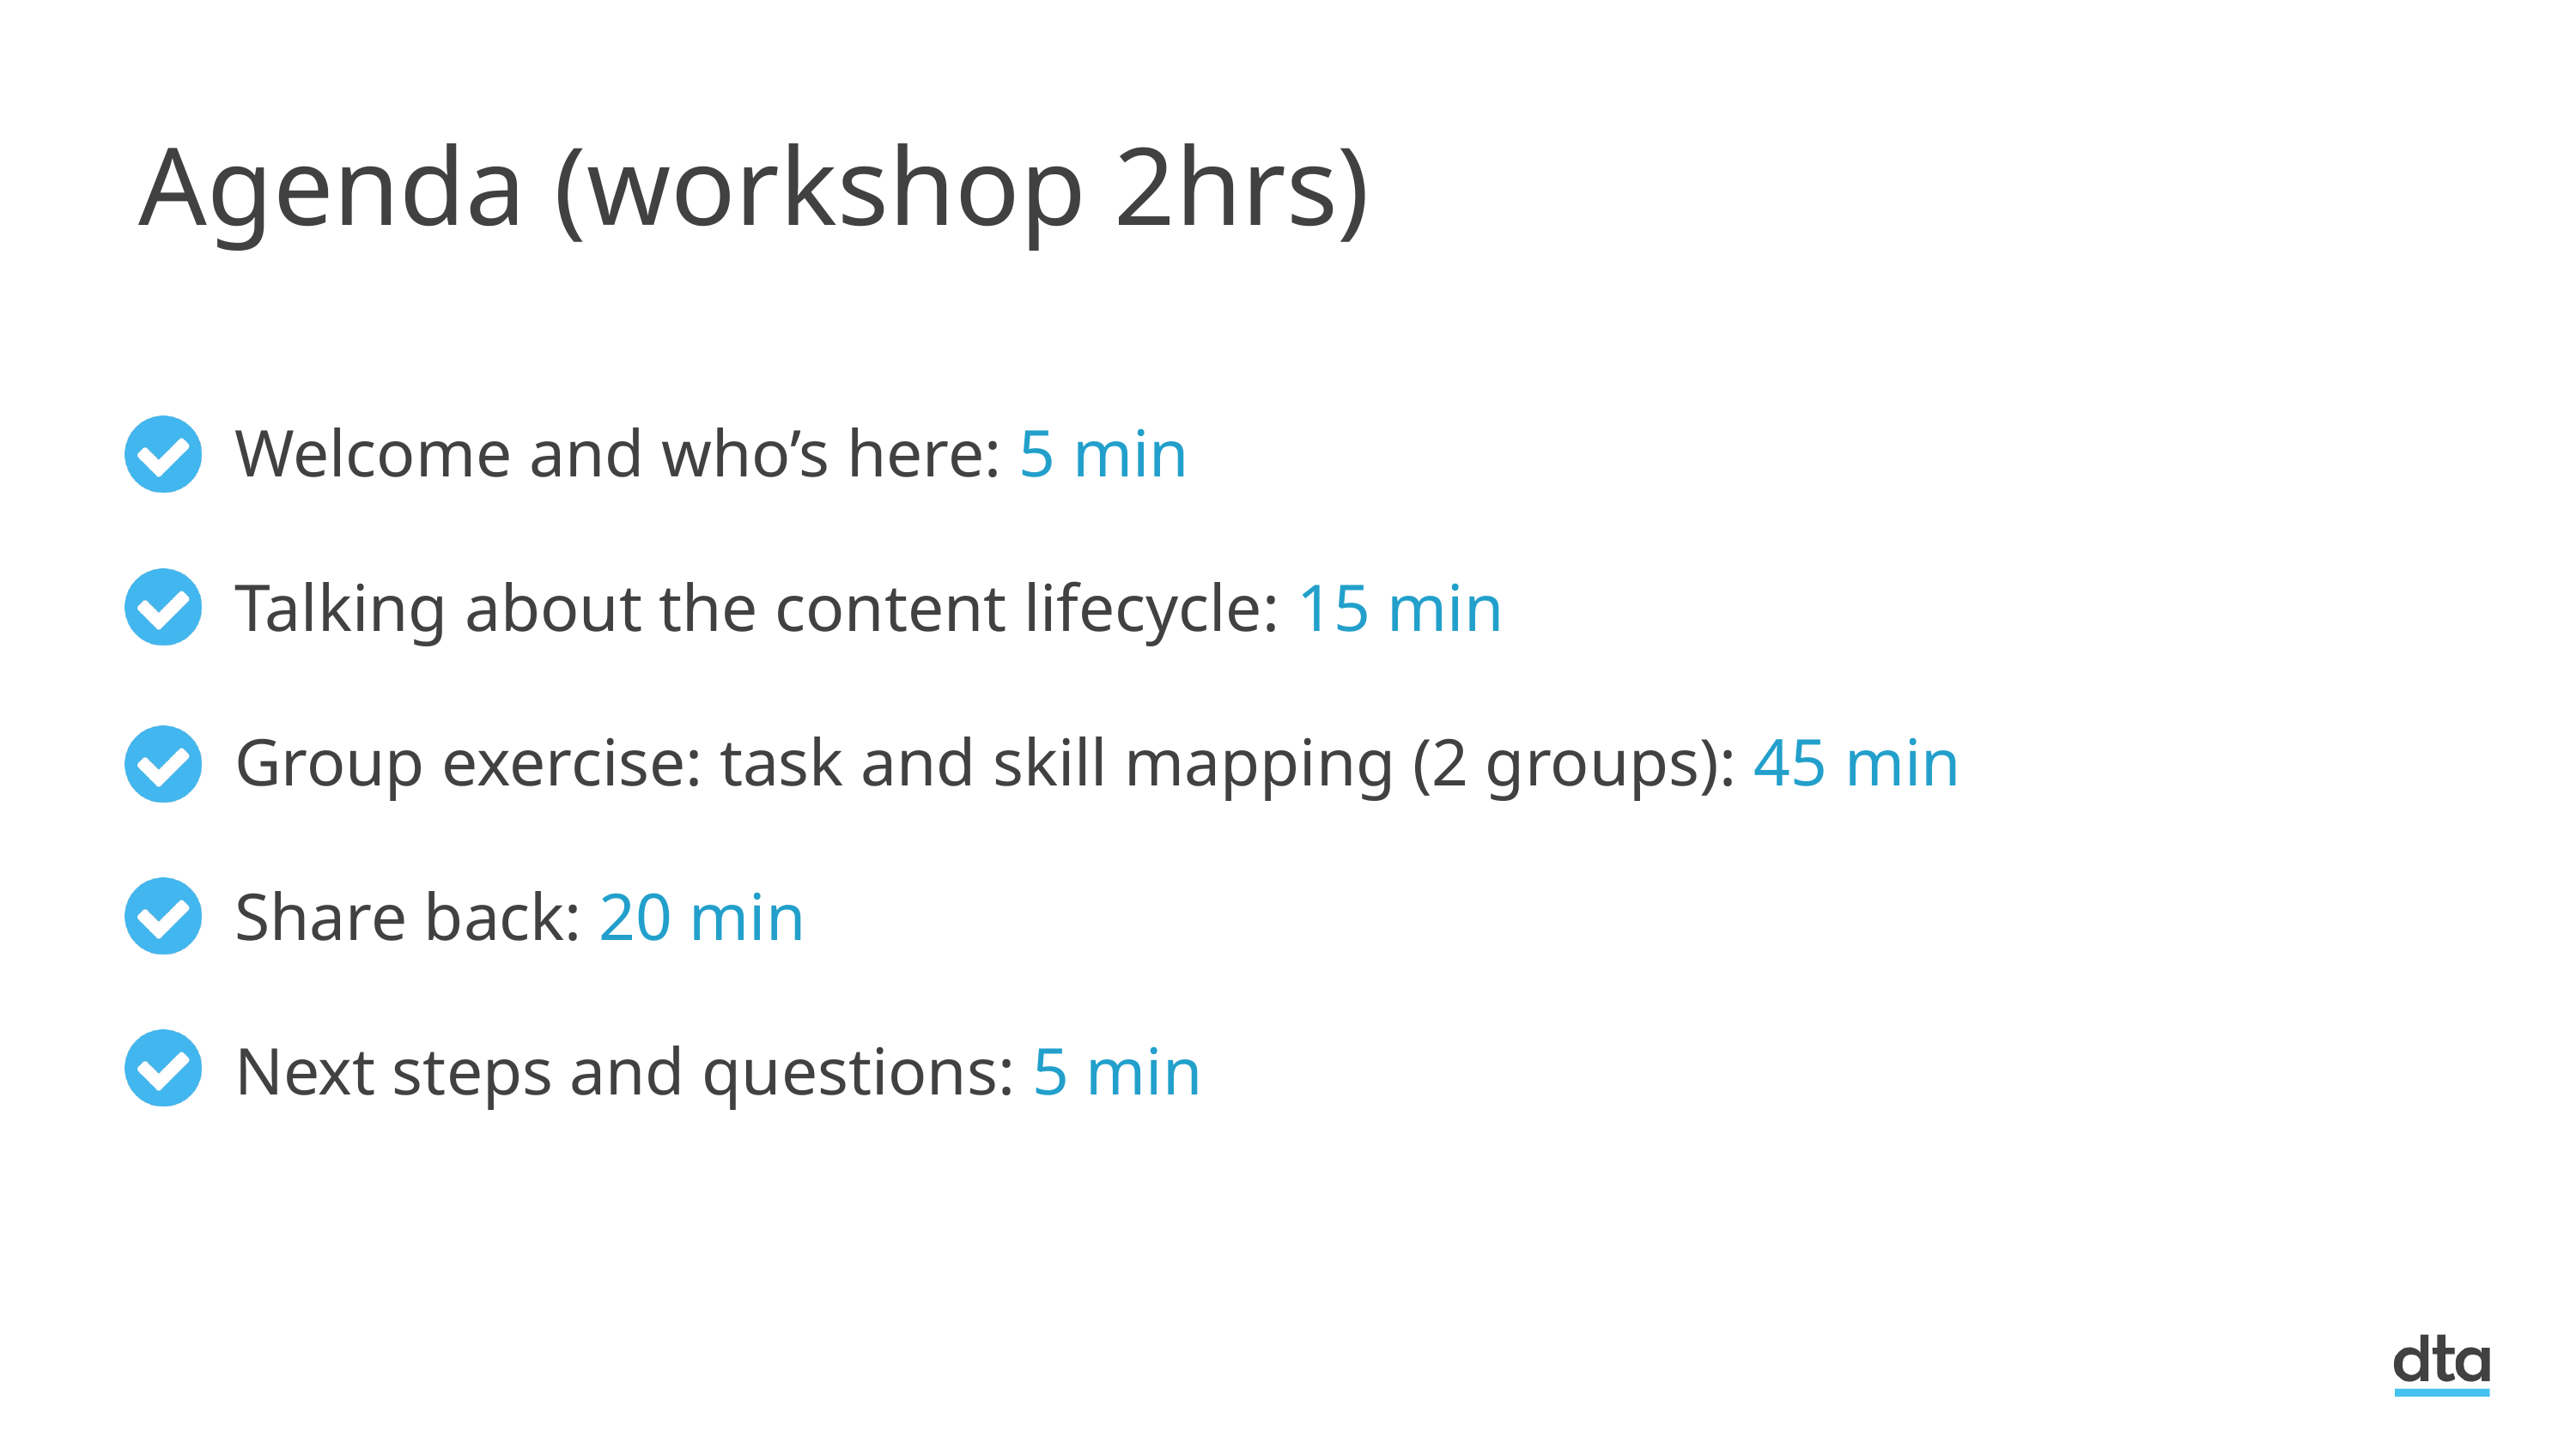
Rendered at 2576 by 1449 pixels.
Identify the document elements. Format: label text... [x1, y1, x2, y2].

picture [125, 1029, 202, 1106]
text_box Welcome and who’s here: 5 min Talking about the content lifecycle: 15 min Group exercise: task and skill mapping (2 groups): 45 min Share back: 20 min Next steps and questions: 5 min [228, 407, 2438, 1359]
picture [125, 877, 202, 955]
text_box Agenda (workshop 2hrs) [133, 112, 2016, 328]
picture [125, 725, 202, 803]
picture [125, 415, 202, 493]
picture [125, 568, 202, 646]
picture [2394, 1334, 2490, 1397]
